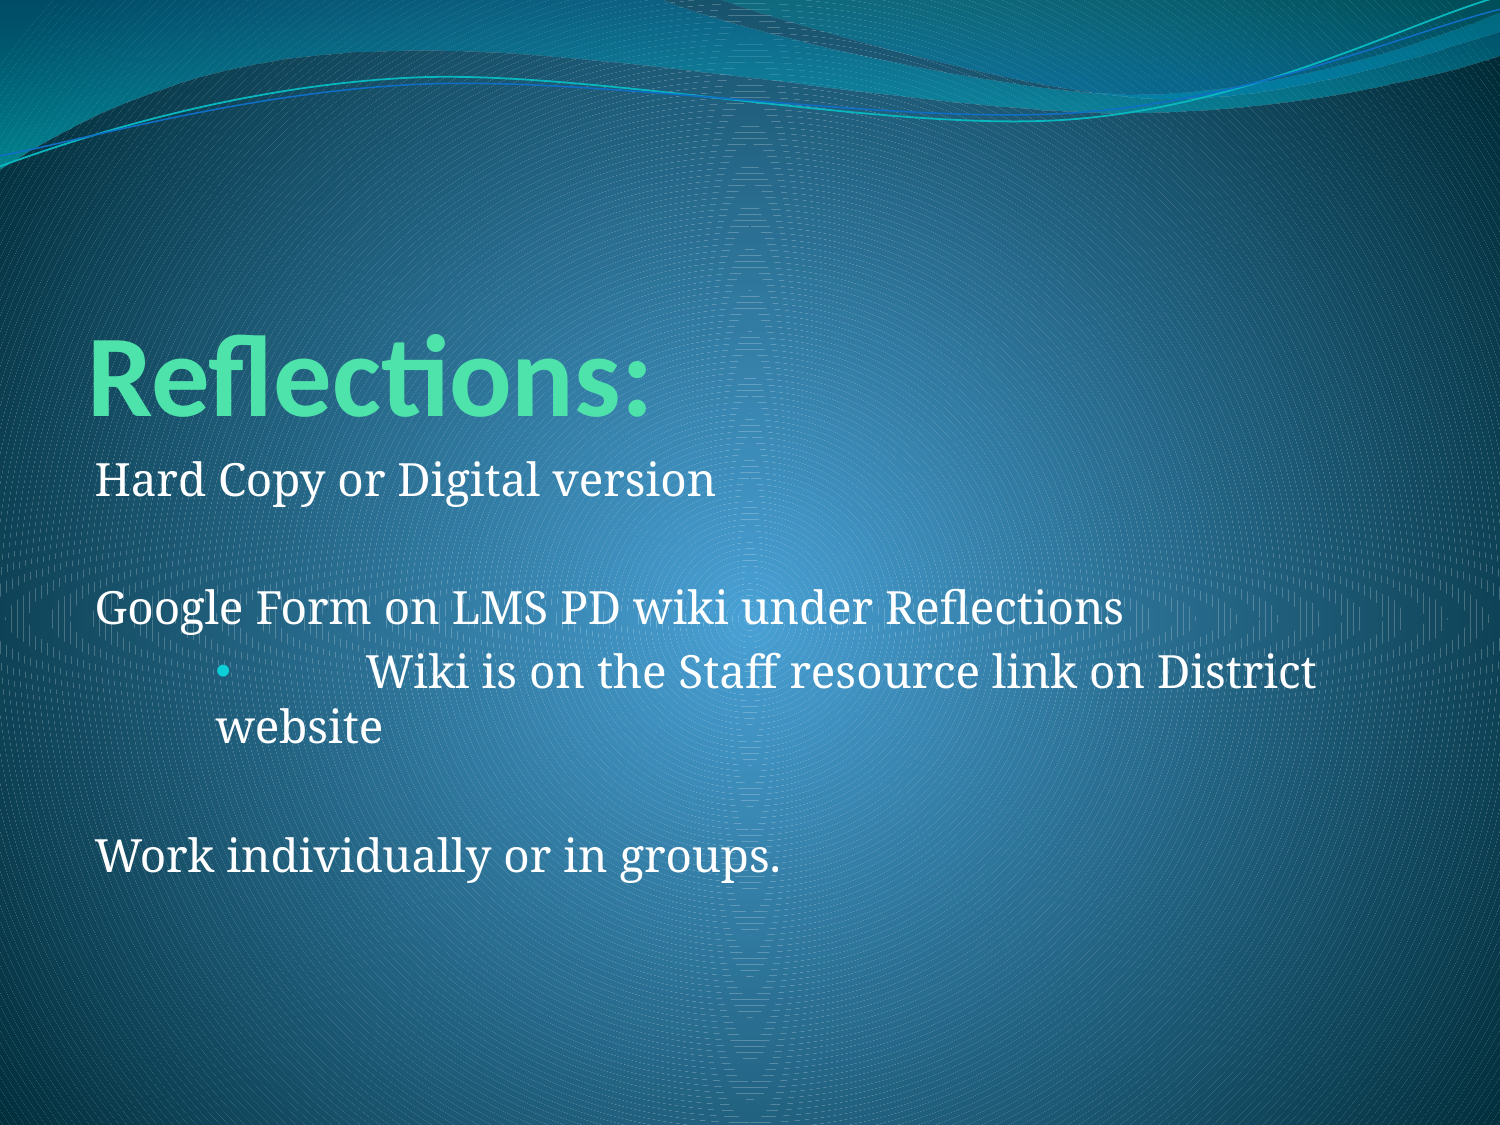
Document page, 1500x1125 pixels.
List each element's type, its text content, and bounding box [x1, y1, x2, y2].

title Reflections: [86, 216, 1362, 440]
list Hard Copy or Digital version Google Form on LMS PD wiki under Reflections Wiki is on the Staff resource link on District website Work individually or in groups. [86, 443, 1413, 950]
